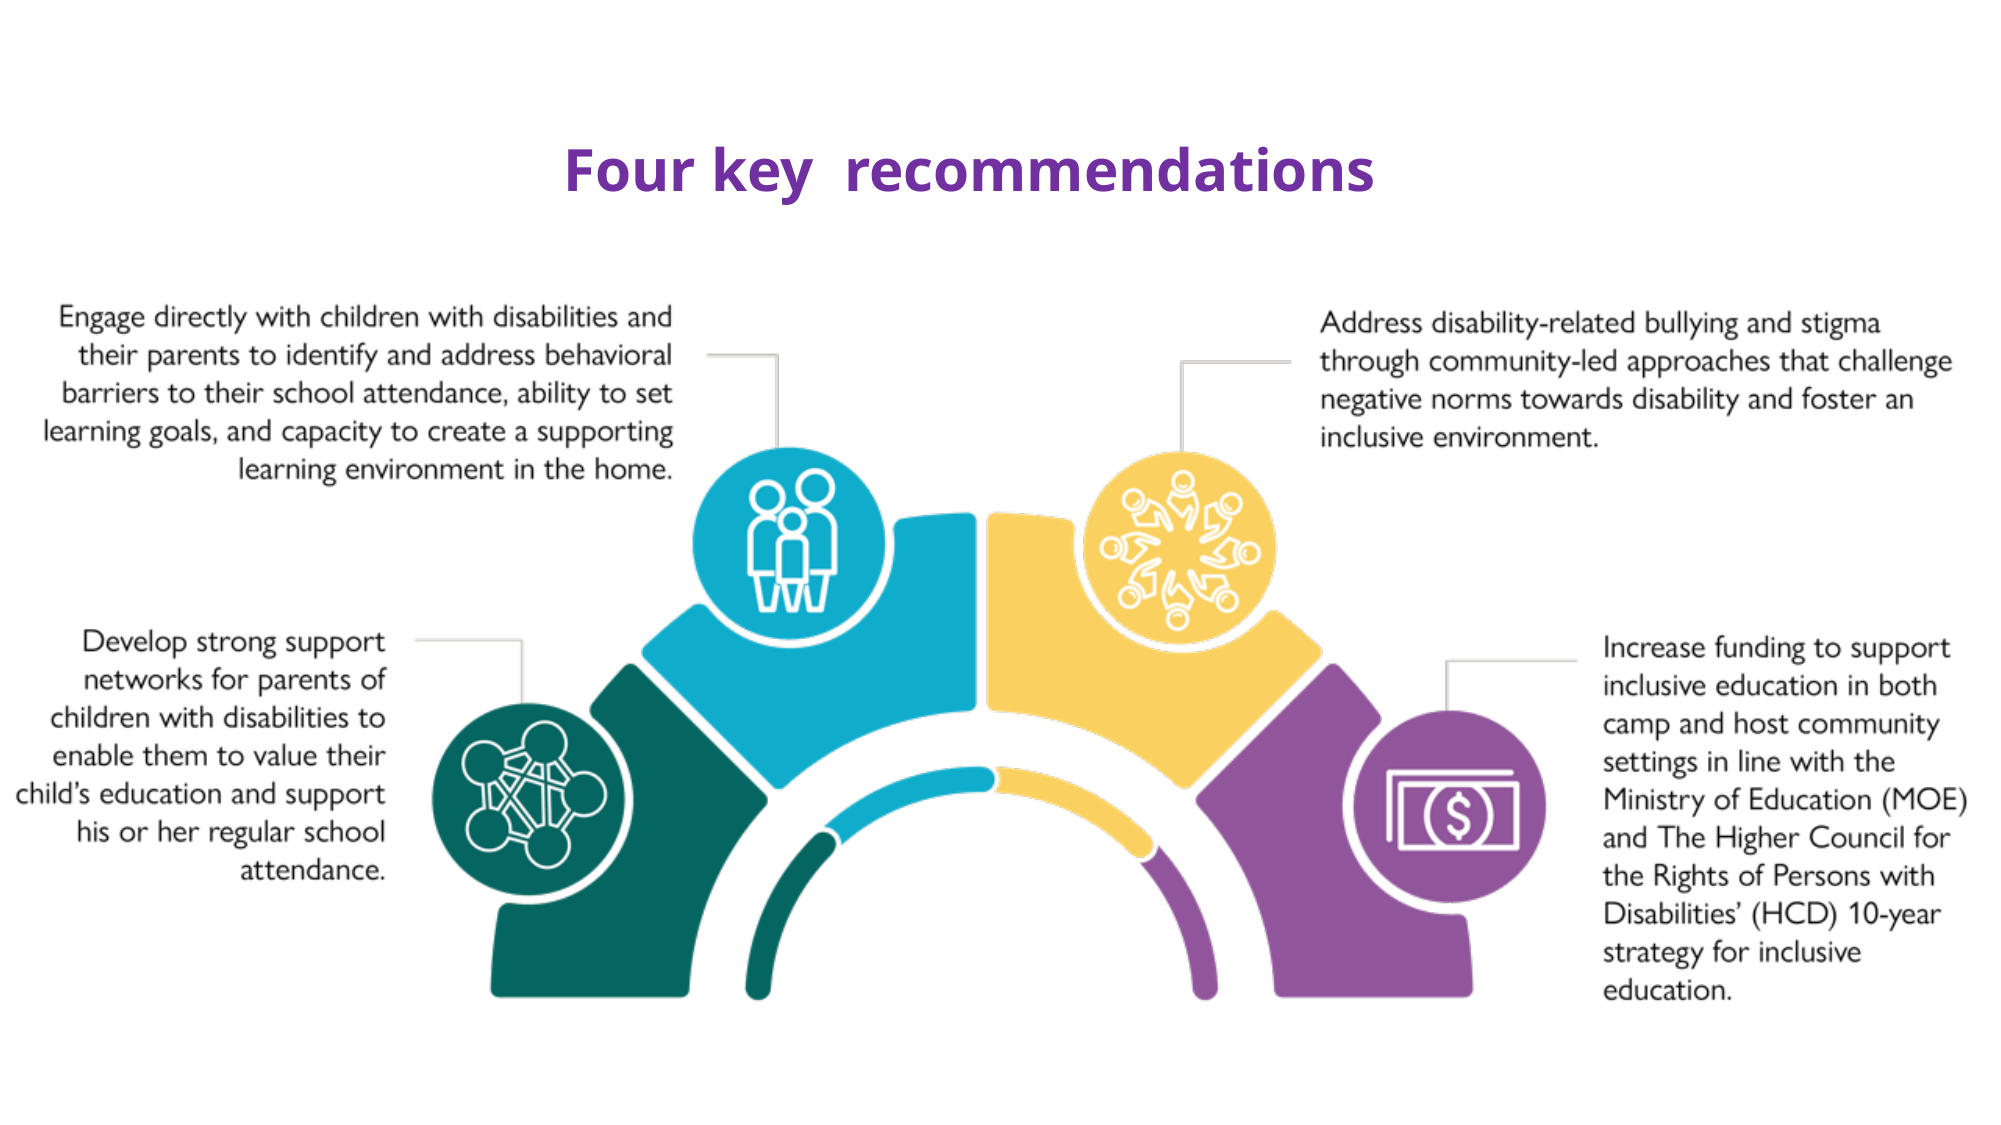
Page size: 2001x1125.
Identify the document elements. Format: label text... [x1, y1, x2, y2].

text_box Four key recommendations [507, 126, 1431, 211]
picture [7, 273, 1993, 1020]
